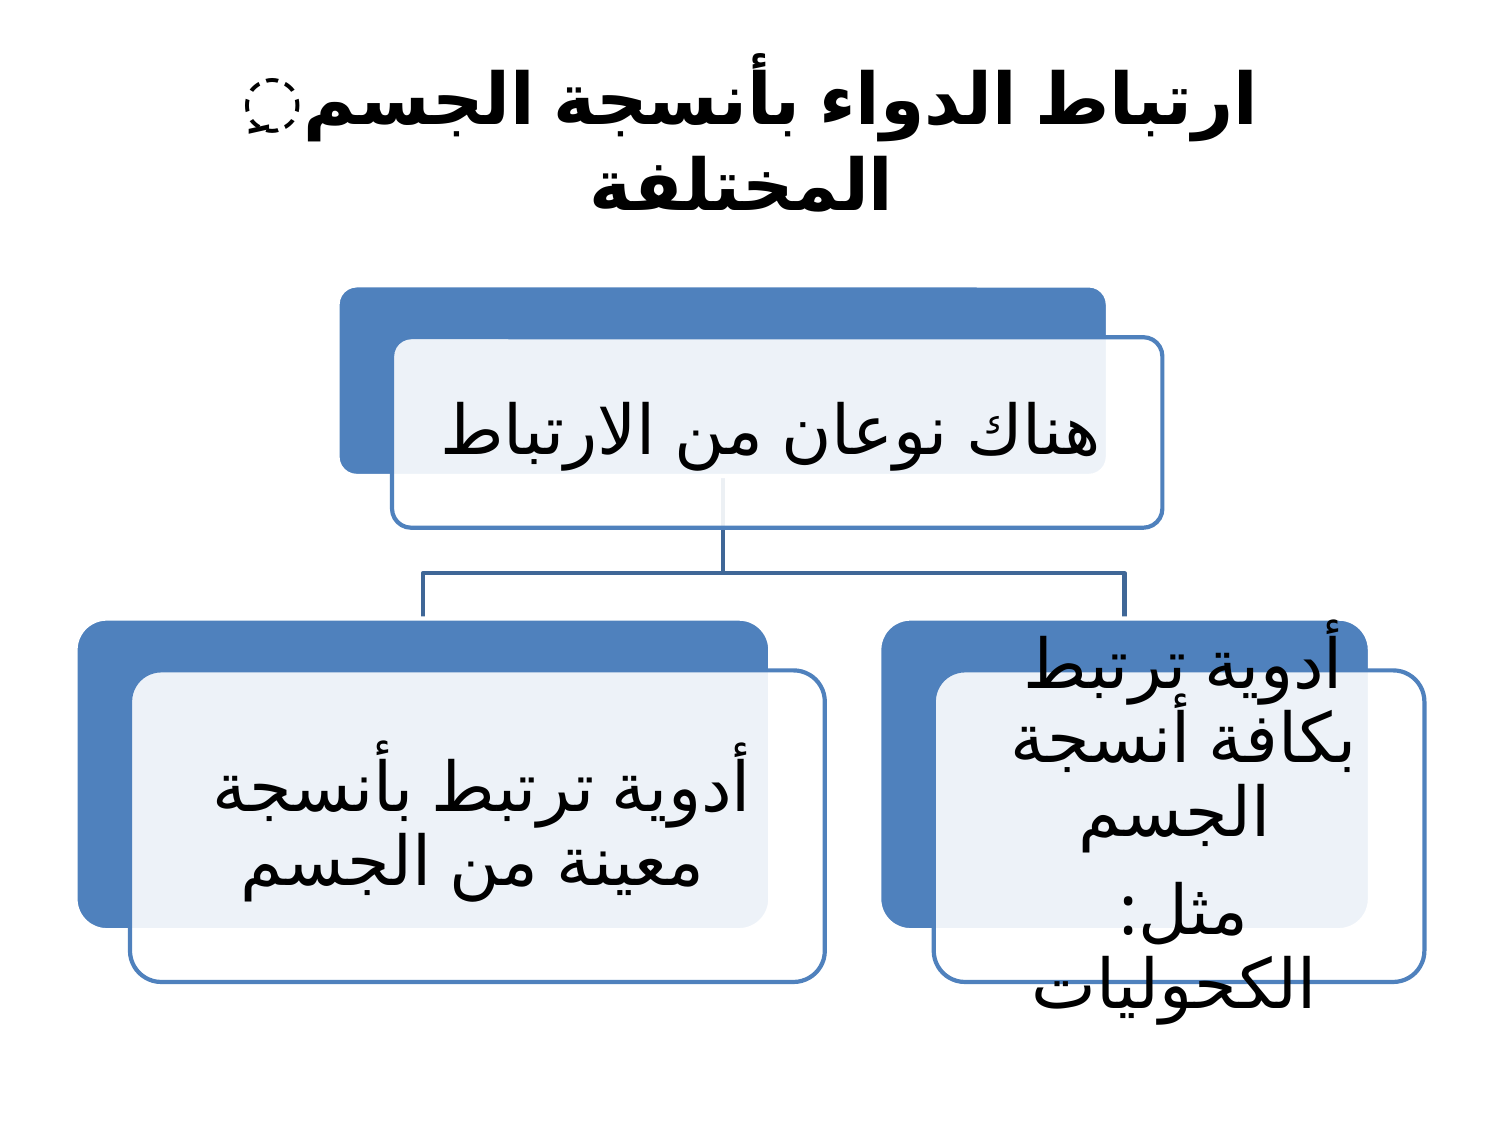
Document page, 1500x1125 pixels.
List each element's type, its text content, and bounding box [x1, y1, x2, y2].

title ِارتباط الدواء بأنسجة الجسم المختلفة [75, 45, 1425, 233]
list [74, 262, 1426, 1006]
